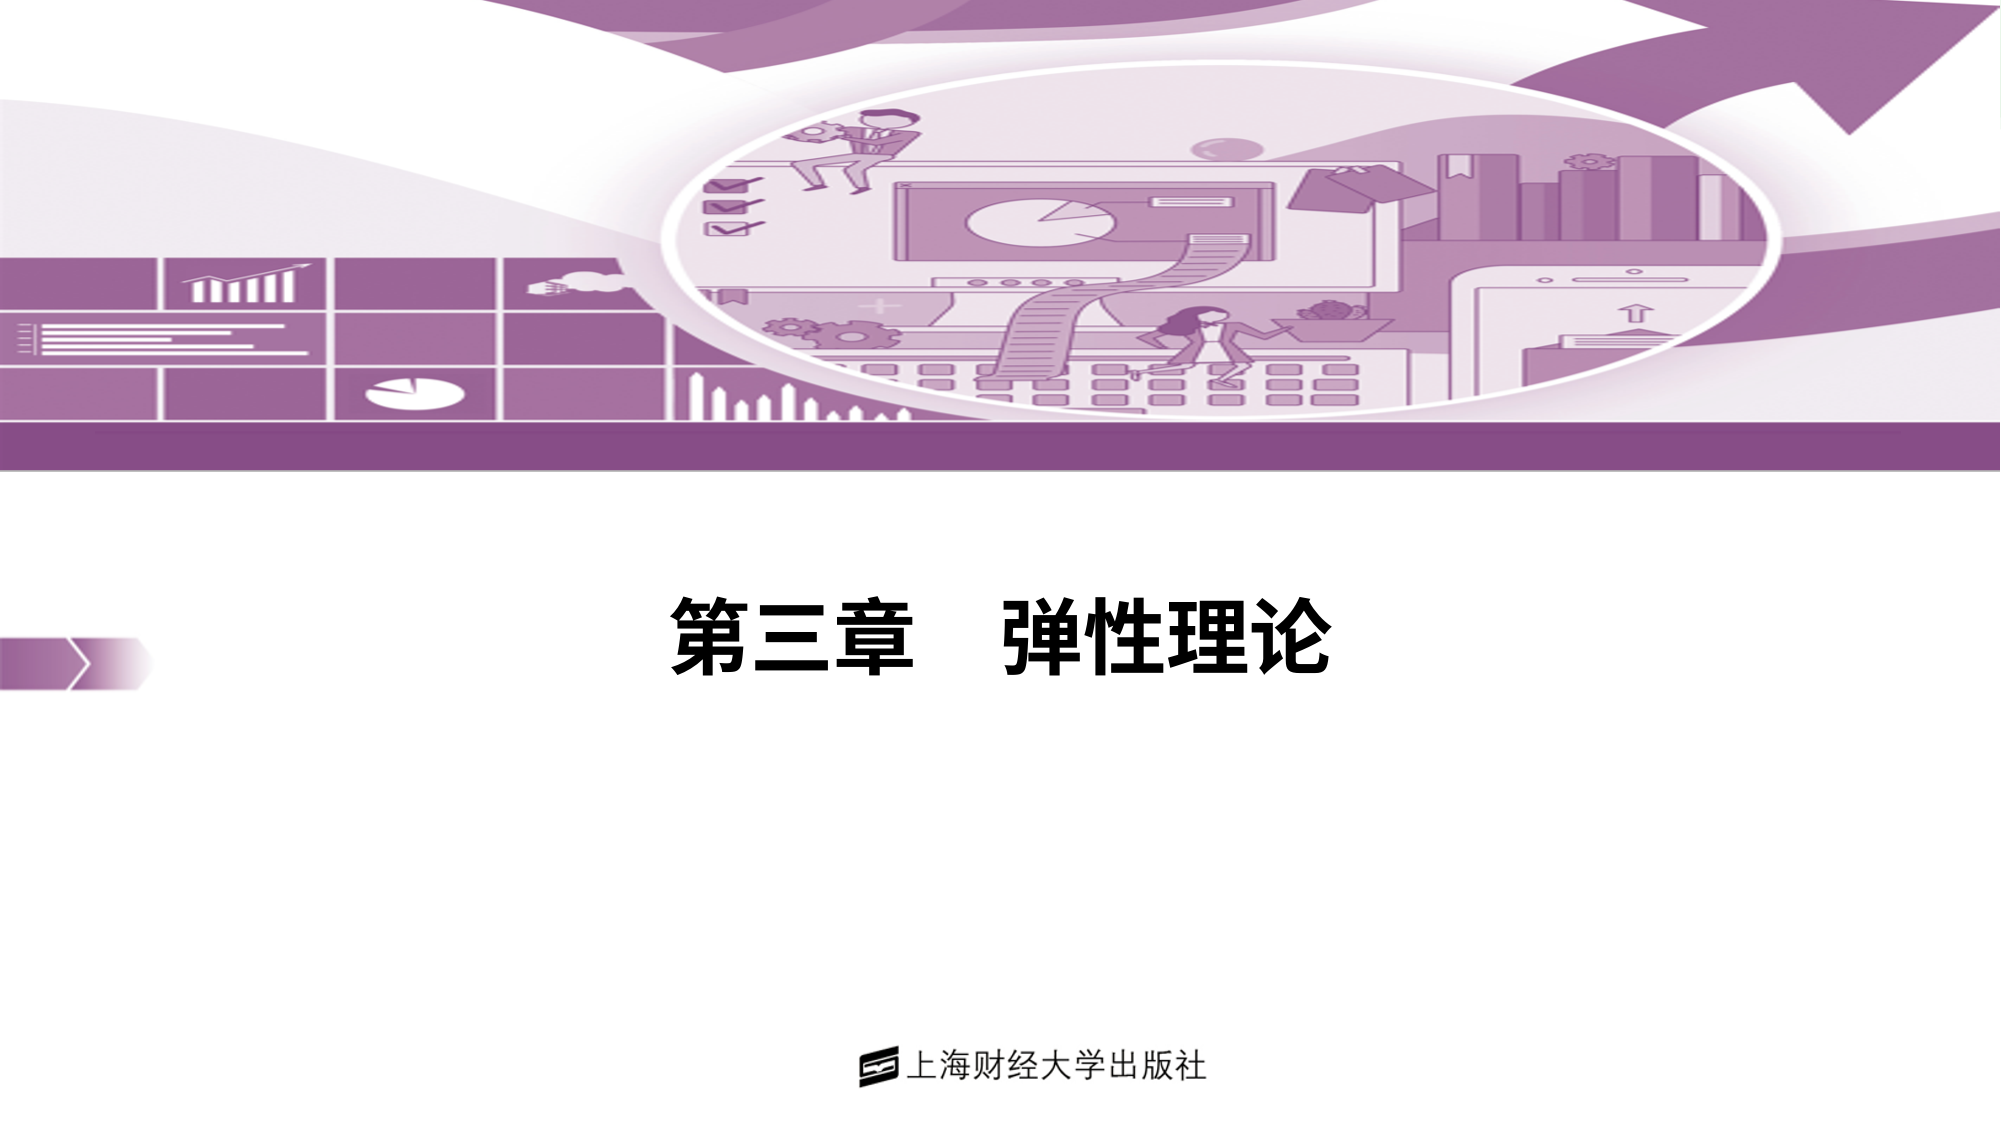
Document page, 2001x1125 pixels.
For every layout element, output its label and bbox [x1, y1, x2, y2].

list [0, 0, 2000, 1125]
